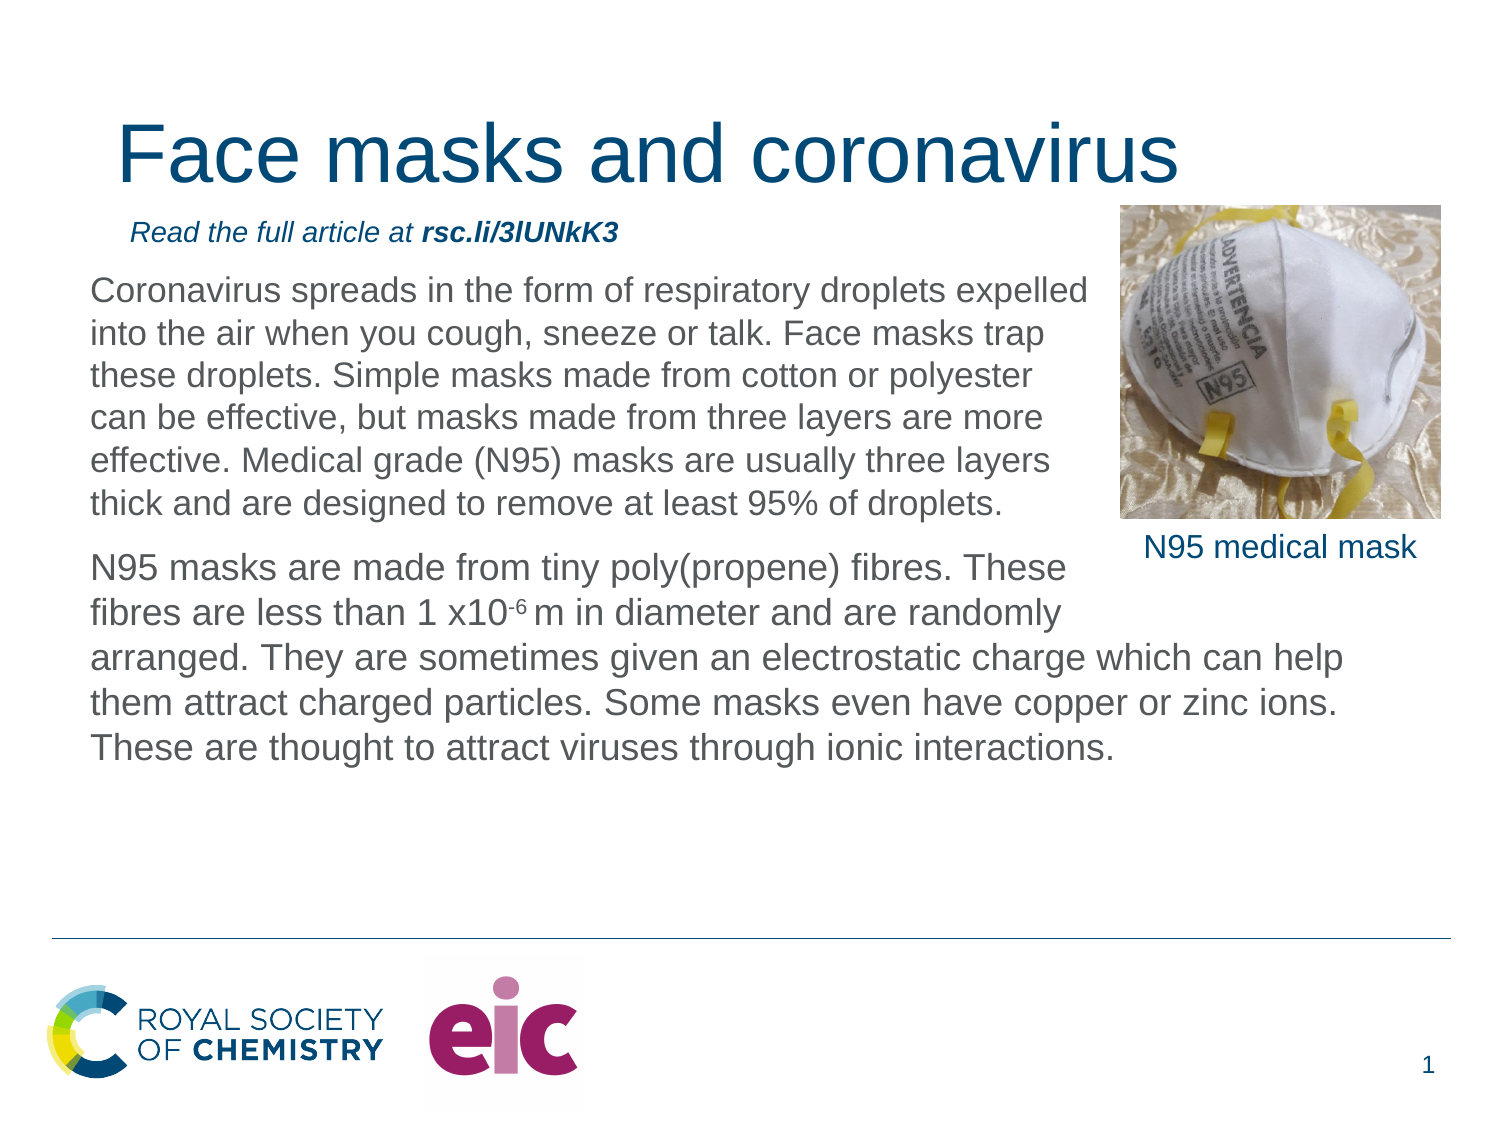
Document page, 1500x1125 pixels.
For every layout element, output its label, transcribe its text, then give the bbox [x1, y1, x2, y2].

text_box Read the full article at rsc.li/3lUNkK3 [115, 205, 1120, 256]
picture [0, 938, 583, 1125]
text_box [1120, 205, 1441, 575]
title Face masks and coronavirus [101, 45, 1396, 259]
slide_number 1 [1113, 1033, 1451, 1094]
list Coronavirus spreads in the form of respiratory droplets expelled into the air when you cough, sneeze or talk. Face masks trap these droplets. Simple masks made from cotton or polyester can be effective, but masks made from three layers are more effective. Medical grade (N95) masks are usually three layers thick and are designed to remove at least 95% of droplets. N95 masks are made from tiny poly(propene) fibres. These fibres are less than 1 x10-6 m in diameter and are randomly arranged. They are sometimes given an electrostatic charge which can help them attract charged particles. Some masks even have copper or zinc ions. These are thought to attract viruses through ionic interactions. [75, 259, 1441, 803]
